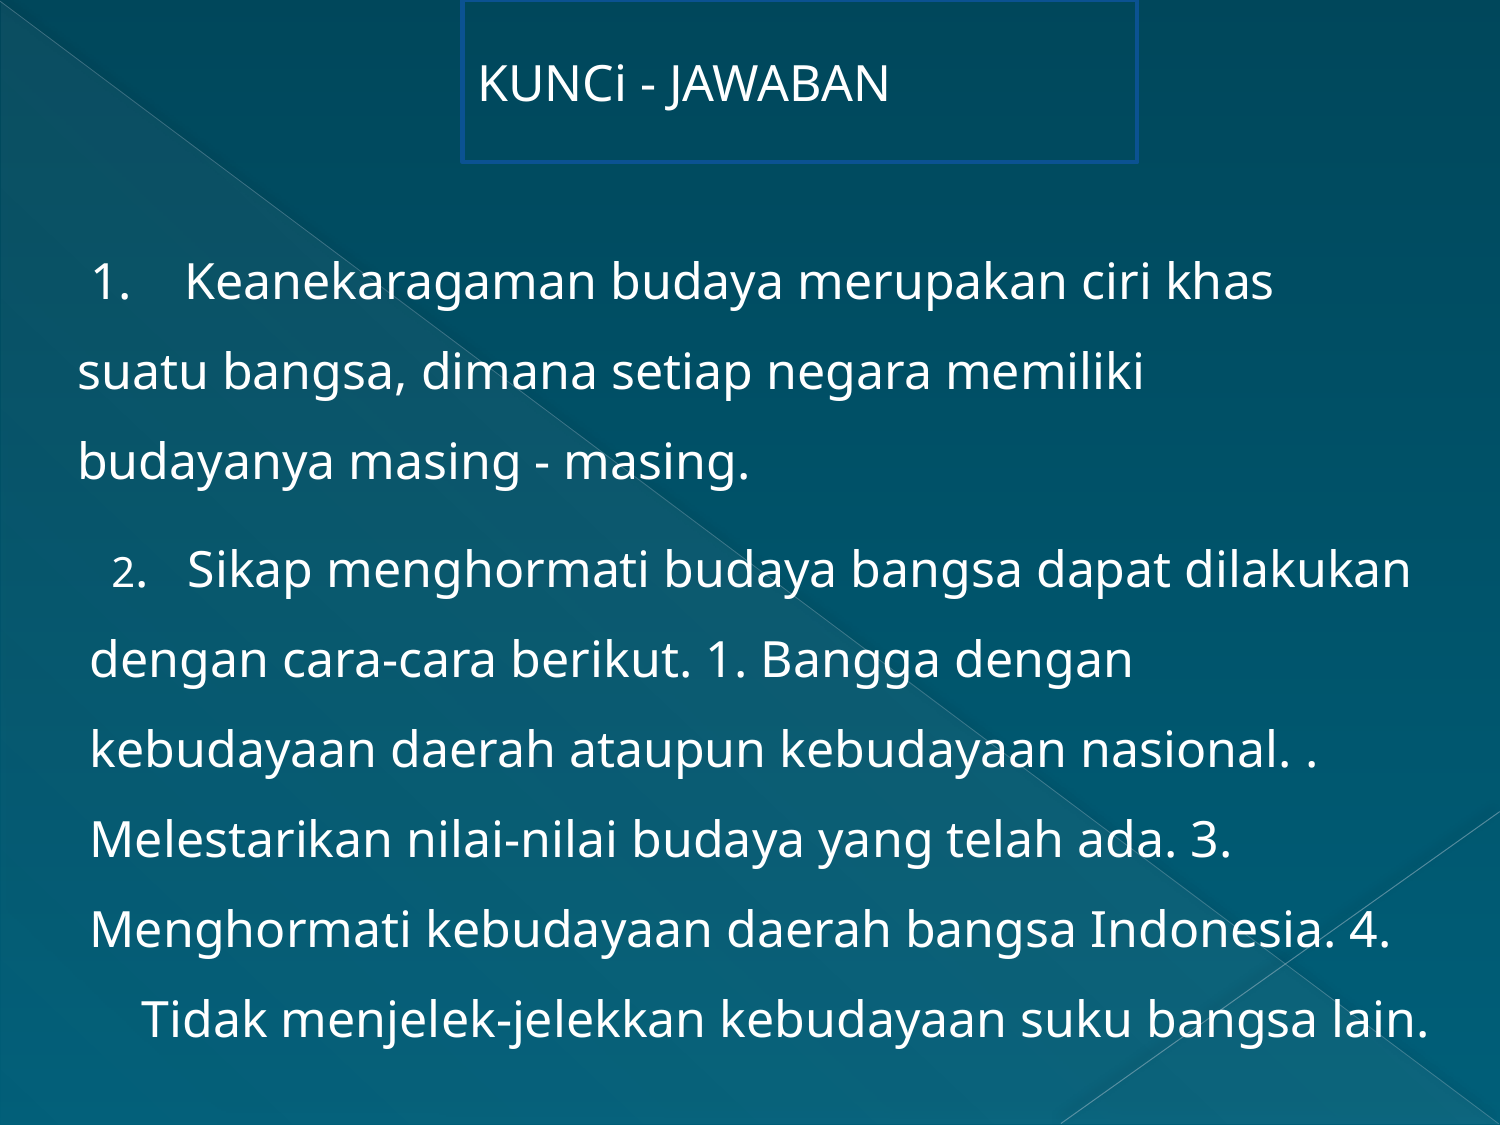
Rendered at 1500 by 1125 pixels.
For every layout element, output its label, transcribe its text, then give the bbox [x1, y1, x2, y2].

text_box 1. Keanekaragaman budaya merupakan ciri khas suatu bangsa, dimana setiap negara memiliki budayanya masing - masing. [62, 212, 1363, 498]
text_box KUNCi - JAWABAN [460, 0, 1139, 164]
text_box 2. Sikap menghormati budaya bangsa dapat dilakukan dengan cara-cara berikut. 1. Bangga dengan kebudayaan daerah ataupun kebudayaan nasional. . Melestarikan nilai-nilai budaya yang telah ada. 3. Menghormati kebudayaan daerah bangsa Indonesia. 4. Tidak menjelek-jelekkan kebudayaan suku bangsa lain. [75, 499, 1450, 1125]
